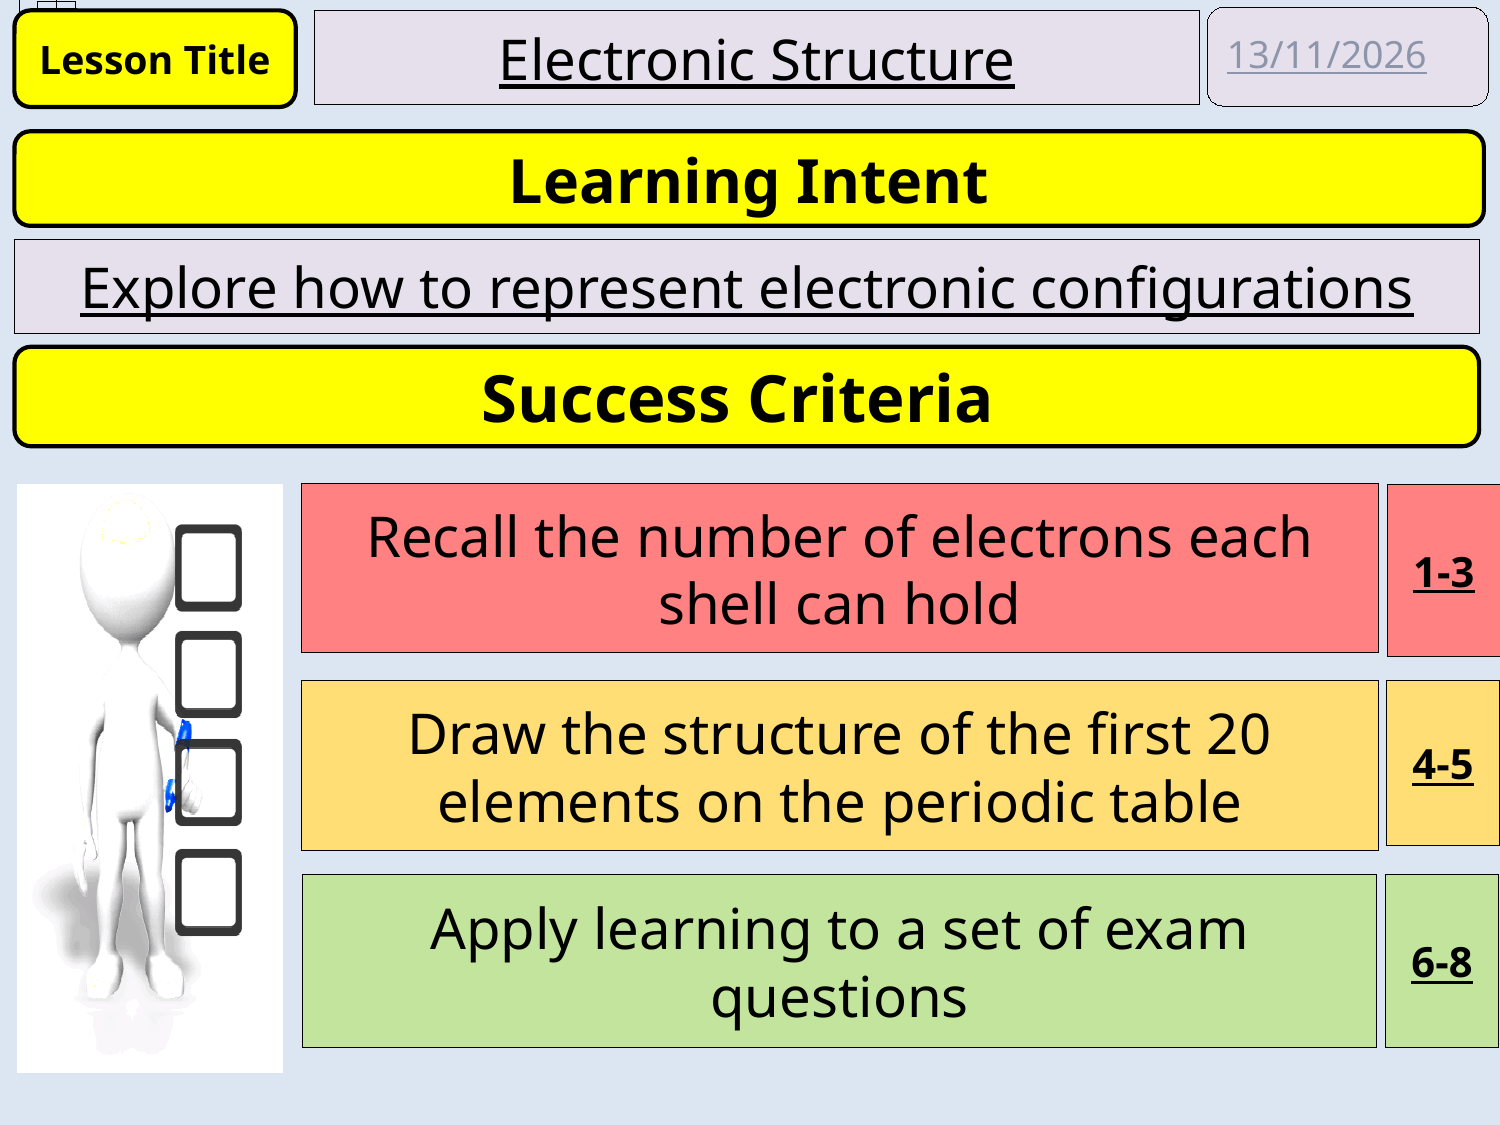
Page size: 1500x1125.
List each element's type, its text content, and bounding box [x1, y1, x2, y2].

list 6-8 [1385, 874, 1499, 1048]
picture [17, 484, 283, 1073]
list Explore how to represent electronic configurations [14, 239, 1480, 334]
list Electronic Structure [314, 10, 1200, 105]
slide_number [1207, 7, 1489, 107]
list Apply learning to a set of exam questions [302, 874, 1377, 1048]
list Recall the number of electrons each shell can hold [301, 483, 1379, 653]
list Draw the structure of the first 20 elements on the periodic table [301, 680, 1379, 851]
list 1-3 [1387, 484, 1500, 657]
list 4-5 [1386, 680, 1500, 846]
